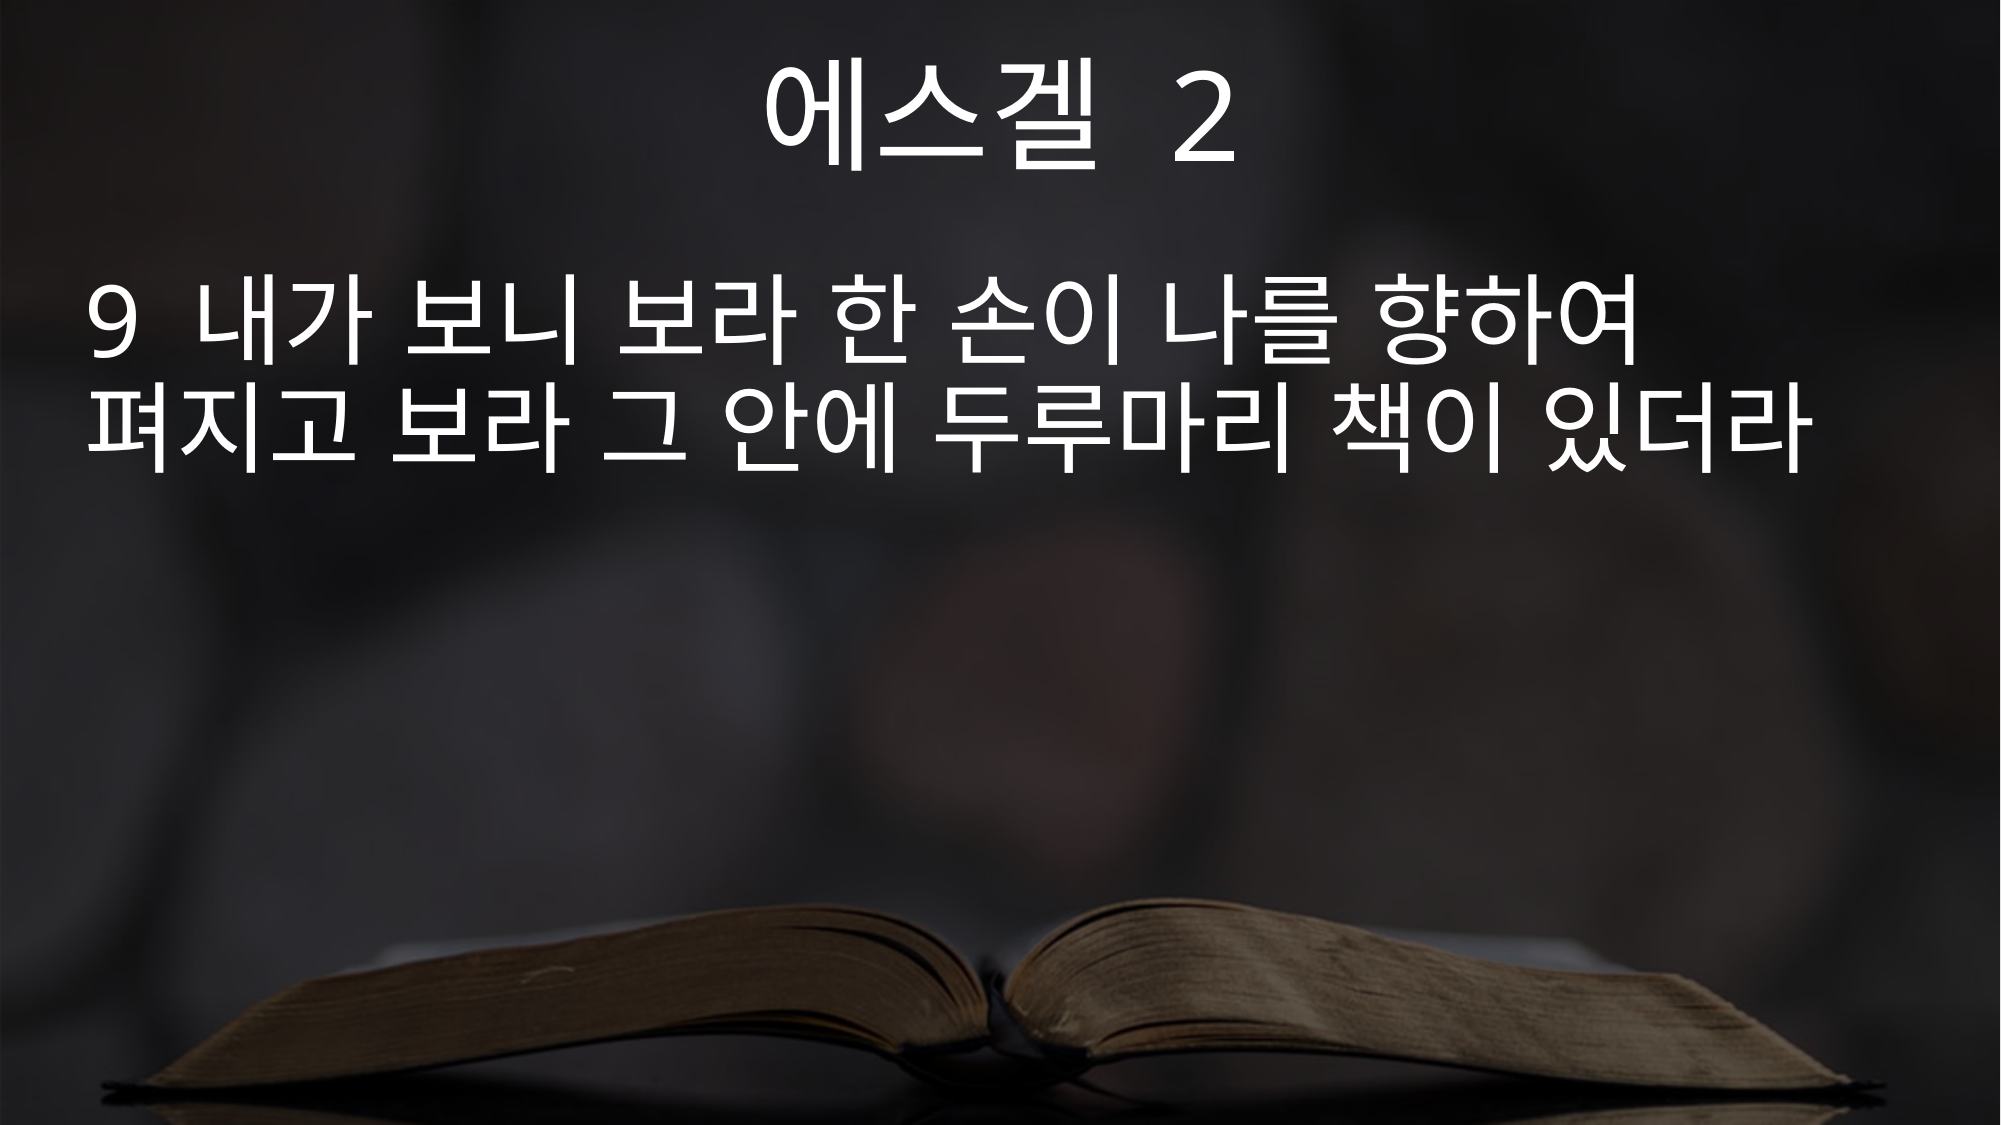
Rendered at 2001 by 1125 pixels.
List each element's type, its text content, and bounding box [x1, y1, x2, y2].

footer 에스겔 2 [0, 32, 2000, 192]
picture [0, 0, 2001, 1125]
list 9 내가 보니 보라 한 손이 나를 향하여 펴지고 보라 그 안에 두루마리 책이 있더라 [69, 263, 1953, 423]
